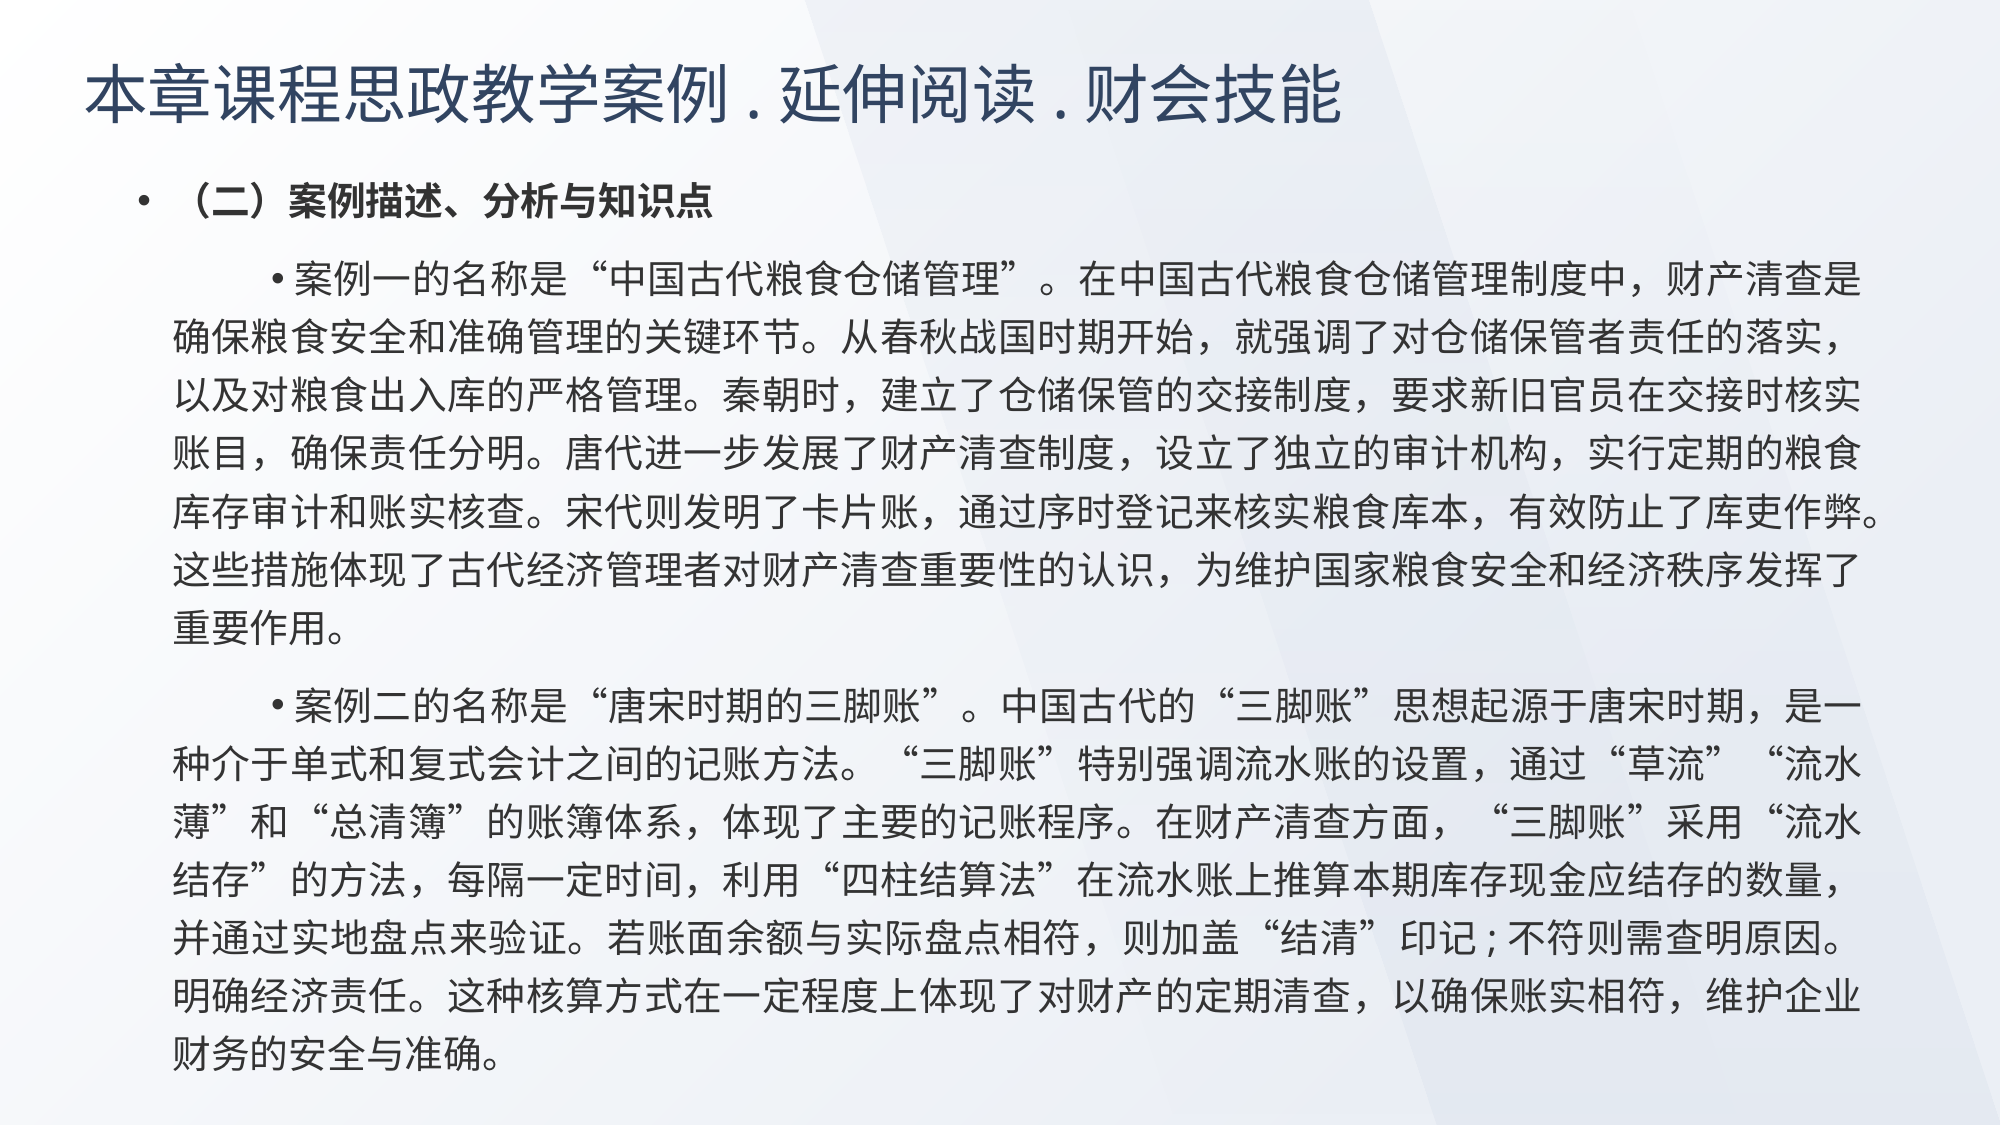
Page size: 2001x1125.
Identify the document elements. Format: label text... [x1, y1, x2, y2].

title 本章课程思政教学案例.延伸阅读.财会技能 [83, 49, 1361, 132]
list （二）案例描述、分析与知识点 案例一的名称是“中国古代粮食仓储管理”。在中国古代粮食仓储管理制度中，财产清查是确保粮食安全和准确管理的关键环节。从春秋战国时期开始，就强调了对仓储保管者责任的落实，以及对粮食出入库的严格管理。秦朝时，建立了仓储保管的交接制度，要求新旧官员在交接时核实账目，确保责任分明。唐代进一步发展了财产清查制度，设立了独立的审计机构，实行定期的粮食库存审计和账实核查。宋代则发明了卡片账，通过序时登记来核实粮食库本，有效防止了库吏作弊。这些措施体现了古代经济管理者对财产清查重要性的认识，为维护国家粮食安全和经济秩序发挥了重要作用。 案例二的名称是“唐宋时期的三脚账”。中国古代的“三脚账”思想起源于唐宋时期，是一种介于单式和复式会计之间的记账方法。“三脚账”特别强调流水账的设置，通过“草流”“流水薄”和“总清簿”的账簿体系，体现了主要的记账程序。在财产清查方面，“三脚账”采用“流水结存”的方法，每隔一定时间，利用“四柱结算法”在流水账上推算本期库存现金应结存的数量，并通过实地盘点来验证。若账面余额与实际盘点相符，则加盖“结清”印记;不符则需查明原因。明确经济责任。这种核算方式在一定程度上体现了对财产的定期清查，以确保账实相符，维护企业财务的安全与准确。 [137, 163, 1863, 1078]
